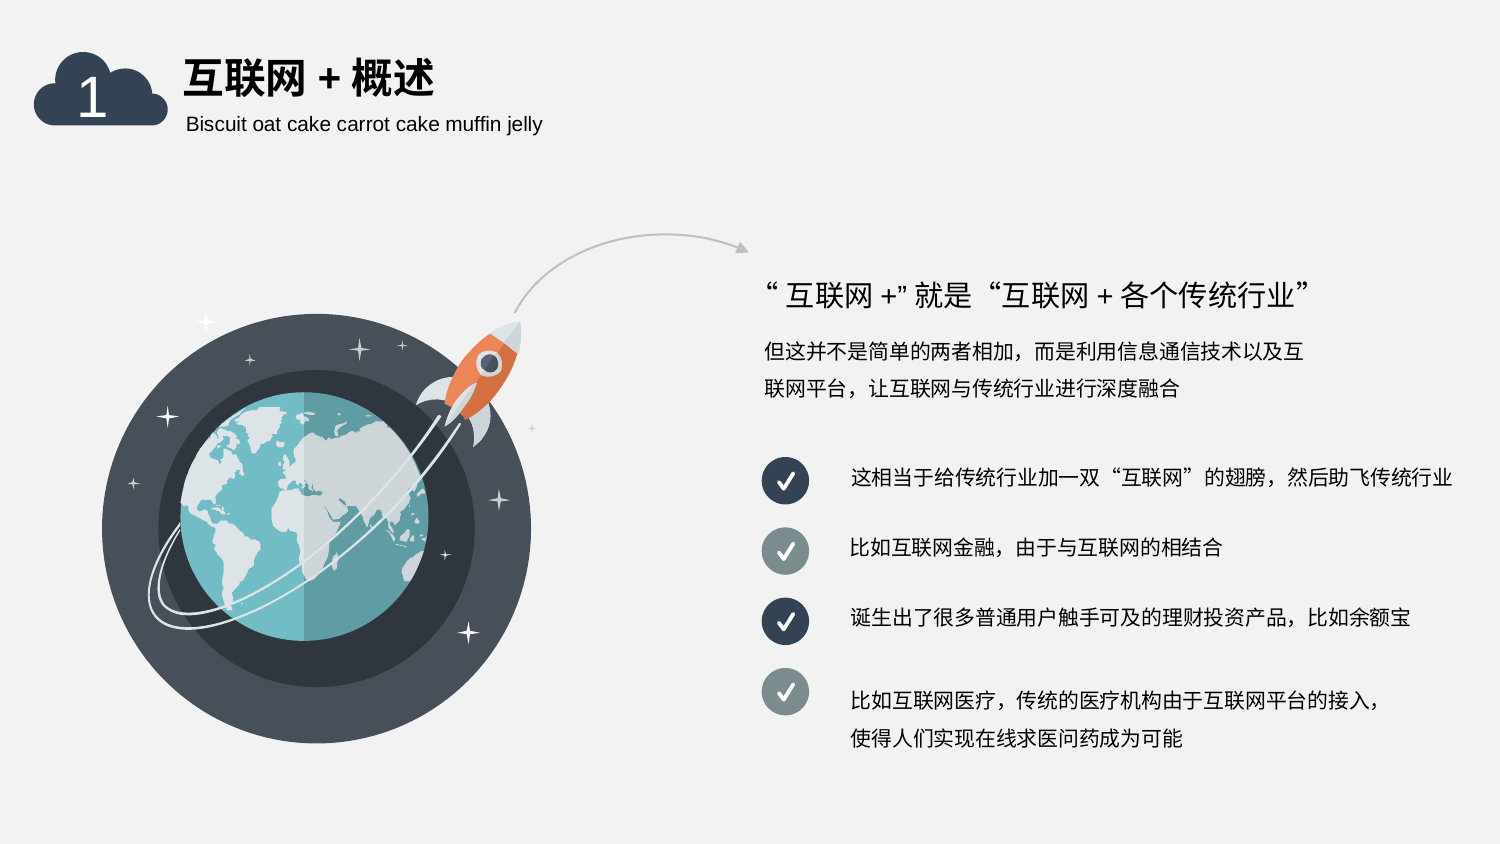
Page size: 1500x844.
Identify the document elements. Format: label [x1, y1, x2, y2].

text_box [515, 233, 749, 358]
text_box [761, 456, 1473, 505]
text_box [102, 311, 538, 744]
text_box [33, 51, 168, 138]
text_box [761, 527, 1241, 575]
text_box [167, 44, 732, 144]
text_box [761, 667, 1410, 755]
text_box [749, 269, 1325, 406]
text_box [761, 597, 1431, 646]
